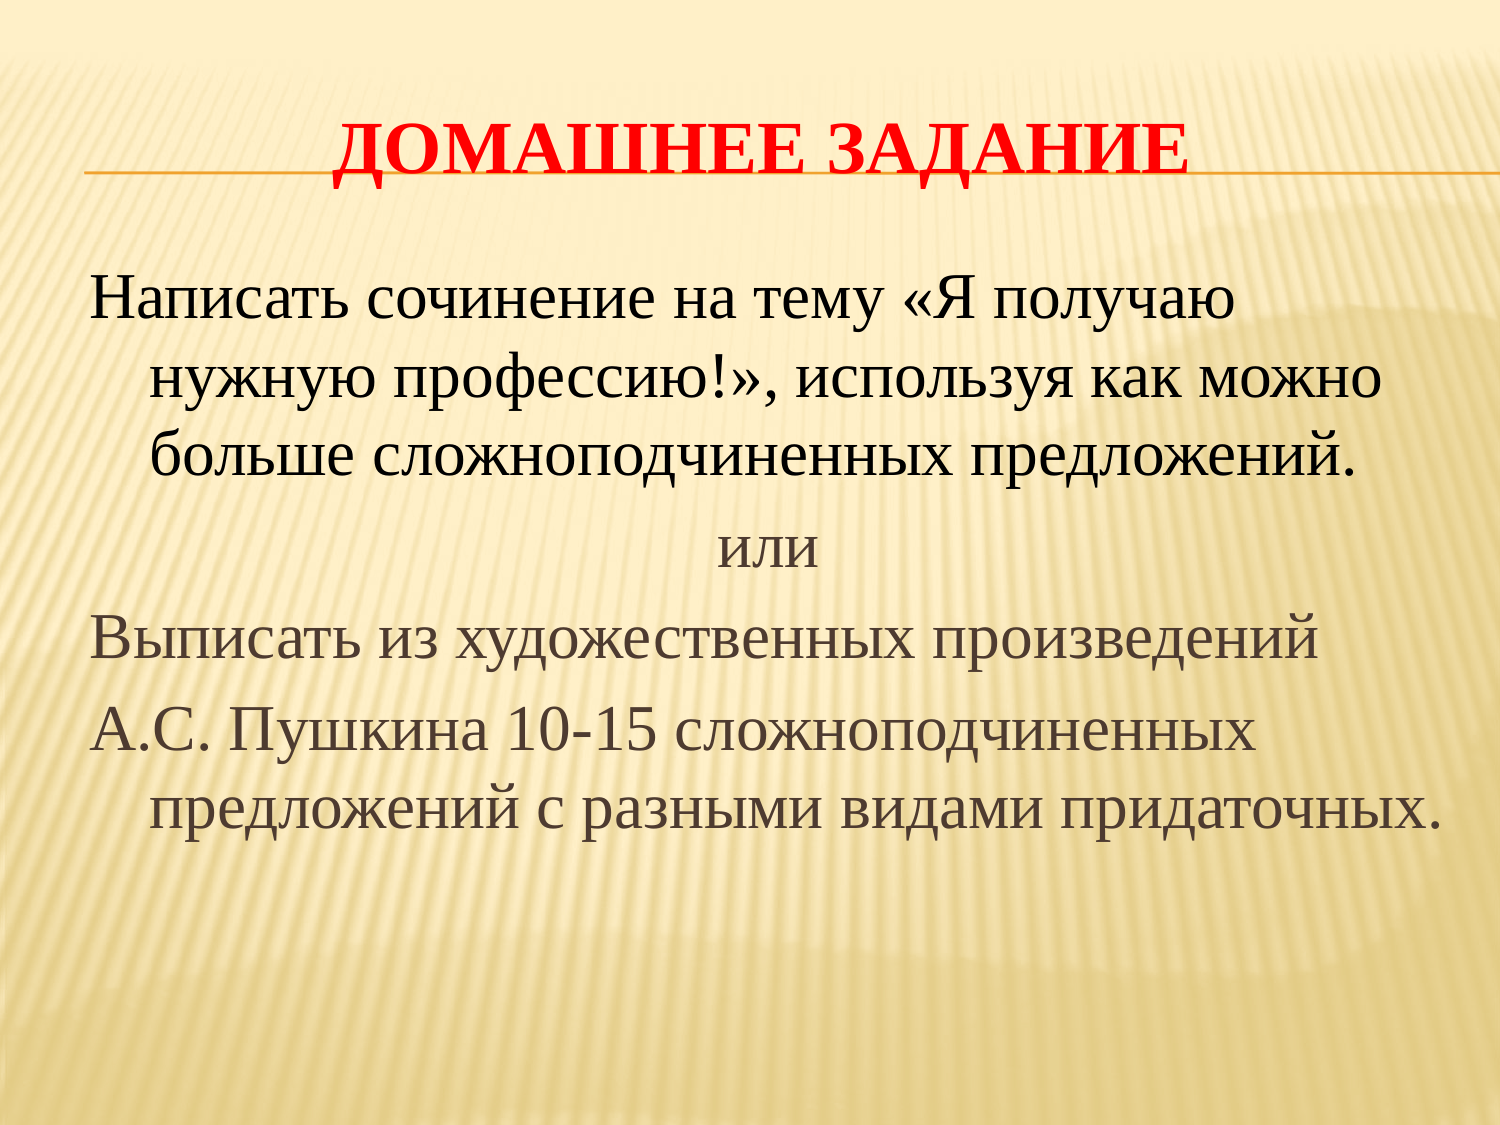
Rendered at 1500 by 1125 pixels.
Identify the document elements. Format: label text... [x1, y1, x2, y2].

title Домашнее задание [50, 75, 1475, 213]
list Написать сочинение на тему «Я получаю нужную профессию!», используя как можно больше сложноподчиненных предложений. или Выписать из художественных произведений А.С. Пушкина 10-15 сложноподчиненных предложений с разными видами придаточных. [75, 246, 1462, 856]
